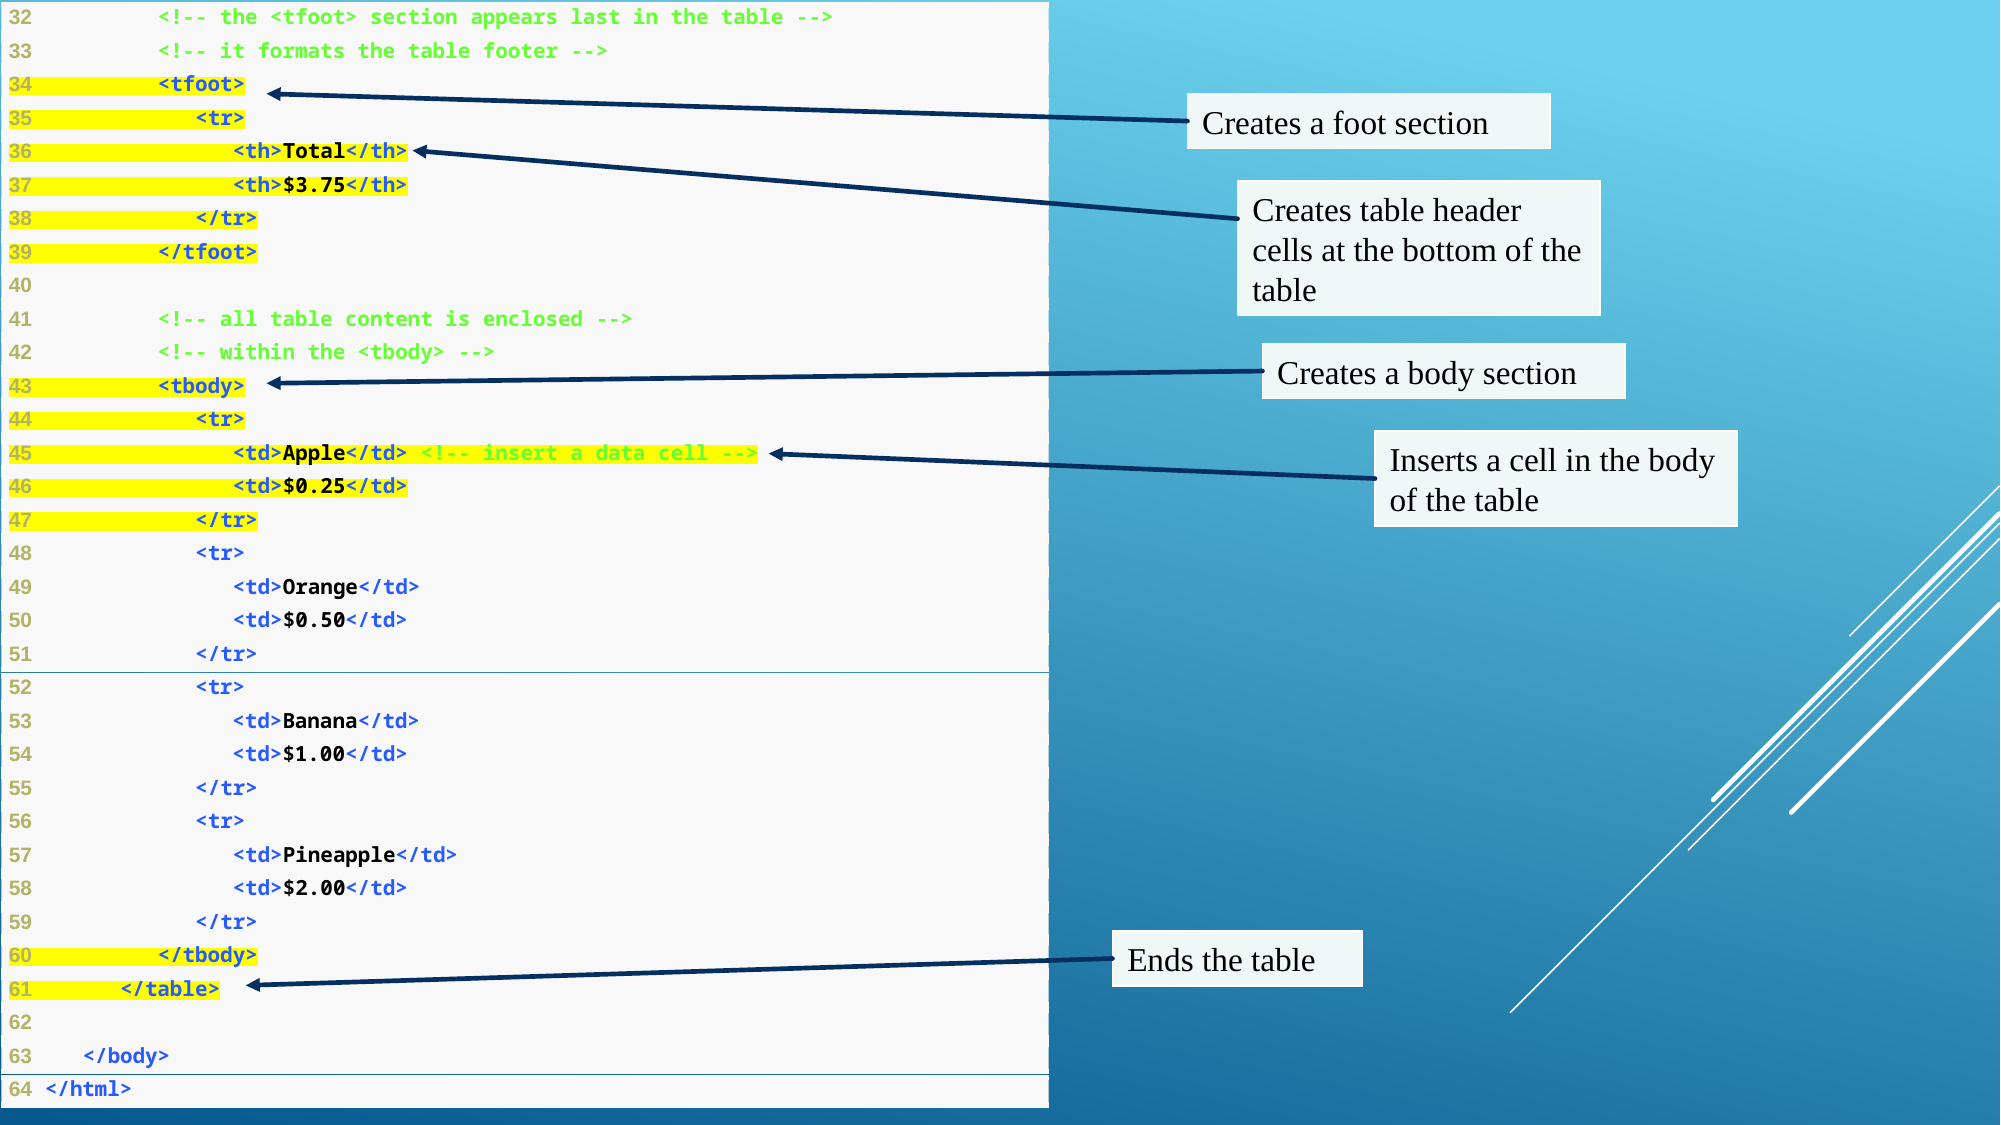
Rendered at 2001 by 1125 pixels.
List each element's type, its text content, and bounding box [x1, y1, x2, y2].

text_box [0, 2, 1096, 1125]
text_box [412, 150, 1238, 219]
text_box Creates table header cells at the bottom of the table [1237, 181, 1600, 316]
text_box Ends the table [1112, 931, 1363, 986]
text_box Creates a body section [1262, 343, 1625, 399]
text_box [768, 453, 1376, 480]
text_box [266, 371, 1263, 384]
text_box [245, 959, 1113, 986]
text_box Creates a foot section [1187, 93, 1550, 149]
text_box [266, 93, 1188, 123]
text_box Inserts a cell in the body of the table [1374, 431, 1738, 526]
